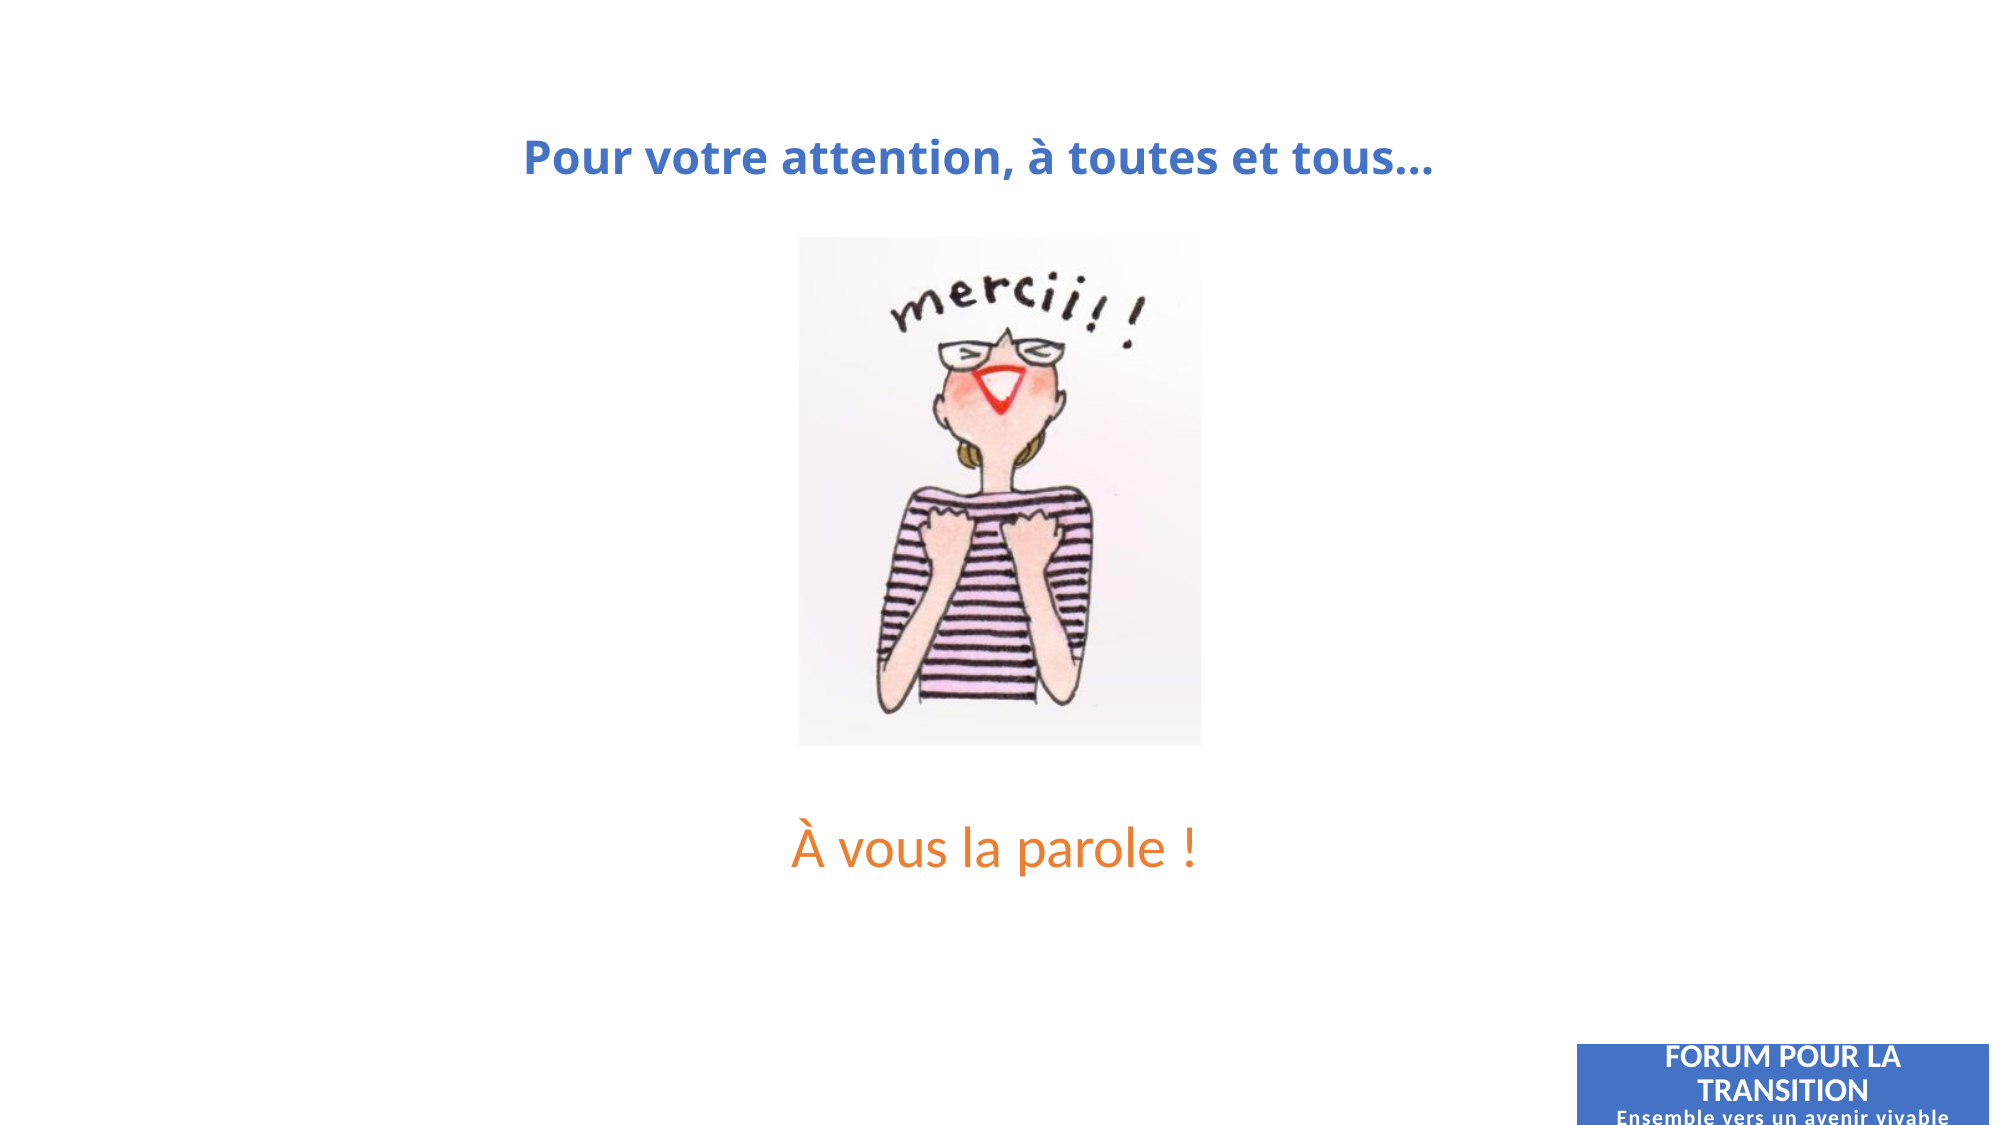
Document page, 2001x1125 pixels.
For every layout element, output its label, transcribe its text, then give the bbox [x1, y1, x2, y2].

picture [799, 237, 1201, 747]
text_box Pour votre attention, à toutes et tous… [274, 120, 1685, 193]
text_box À vous la parole ! [657, 801, 1504, 887]
